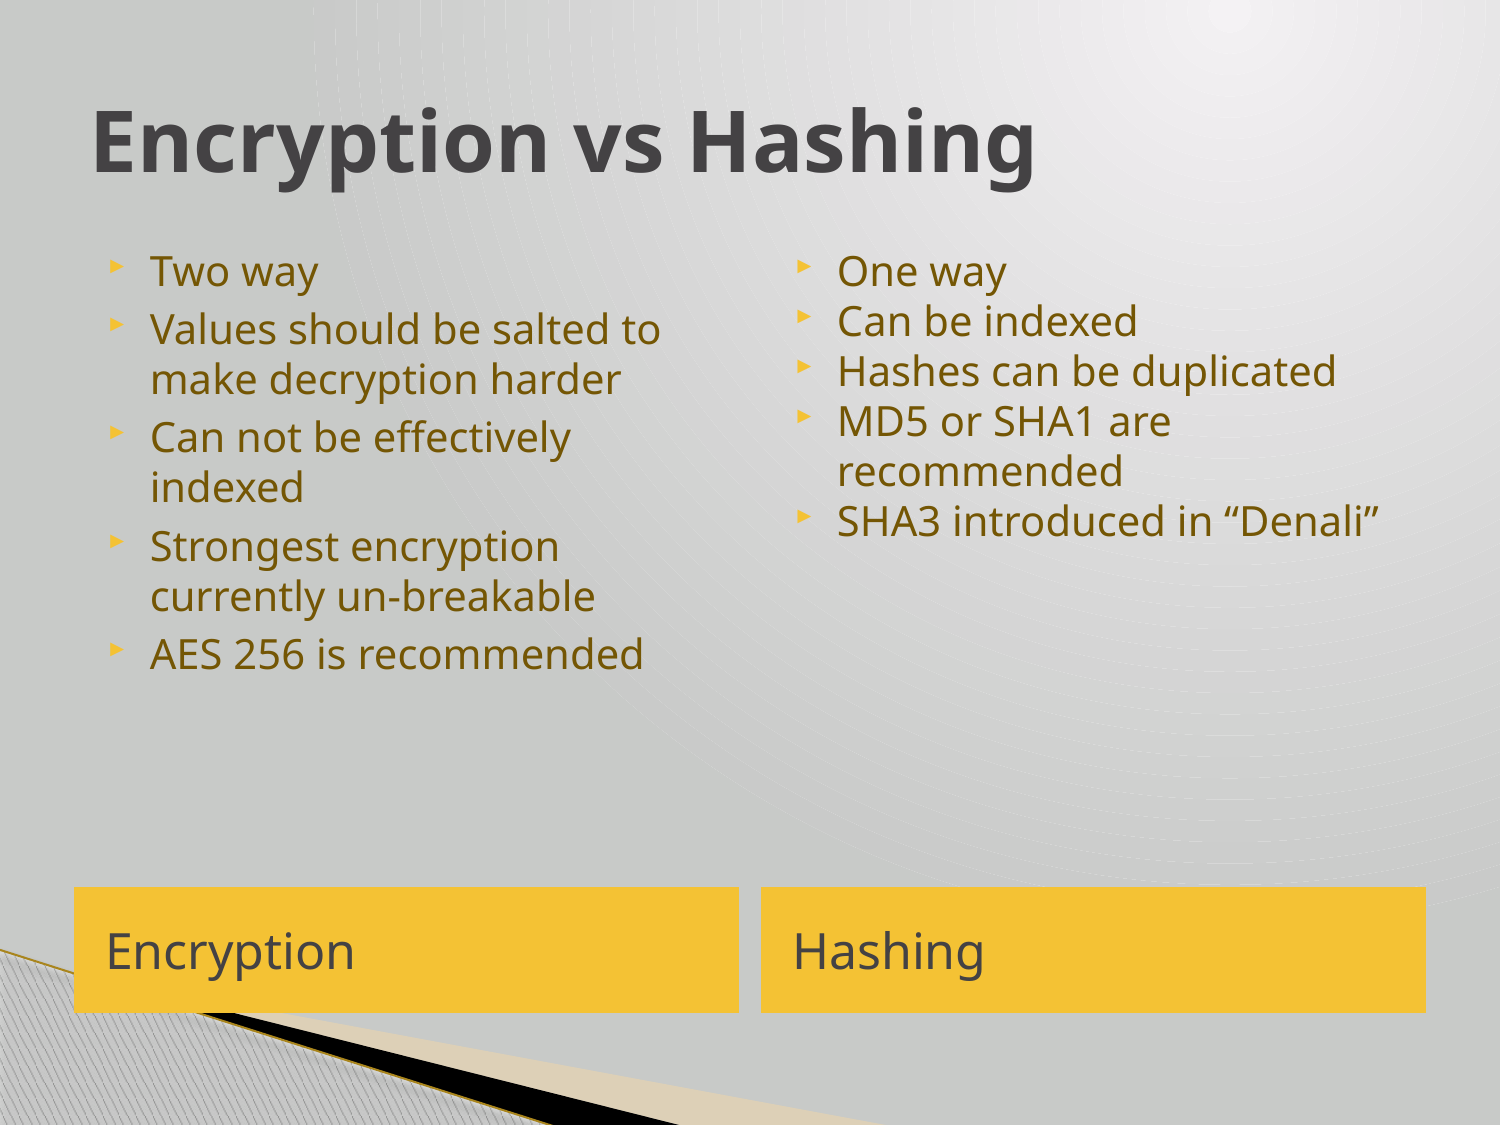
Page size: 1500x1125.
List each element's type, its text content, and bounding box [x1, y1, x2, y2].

list Two way Values should be salted to make decryption harder Can not be effectively indexed Strongest encryption currently un-breakable AES 256 is recommended [75, 236, 738, 884]
title Encryption vs Hashing [75, 44, 1425, 233]
list One way Can be indexed Hashes can be duplicated MD5 or SHA1 are recommended SHA3 introduced in “Denali” [761, 236, 1425, 884]
list Hashing [761, 887, 1426, 1013]
list Encryption [74, 887, 739, 1013]
